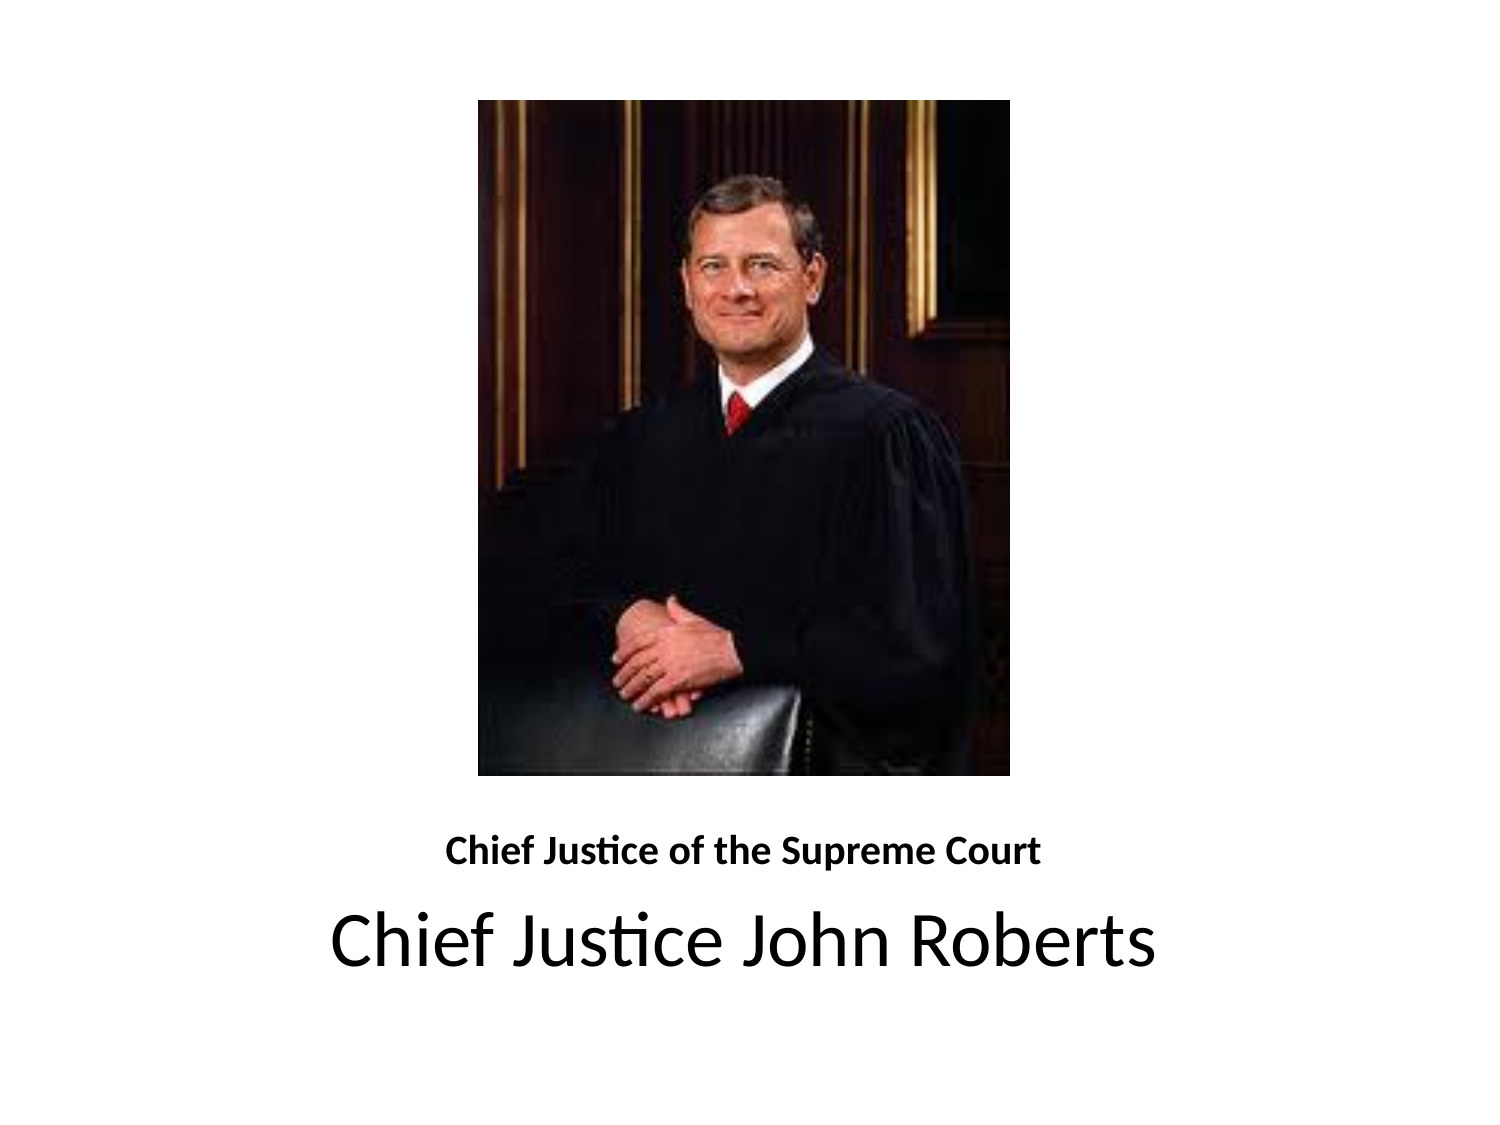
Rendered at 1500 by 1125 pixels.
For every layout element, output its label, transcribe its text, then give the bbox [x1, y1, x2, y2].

picture [478, 100, 1010, 776]
title Chief Justice of the Supreme Court [294, 787, 1194, 880]
list Chief Justice John Roberts [294, 880, 1194, 1013]
